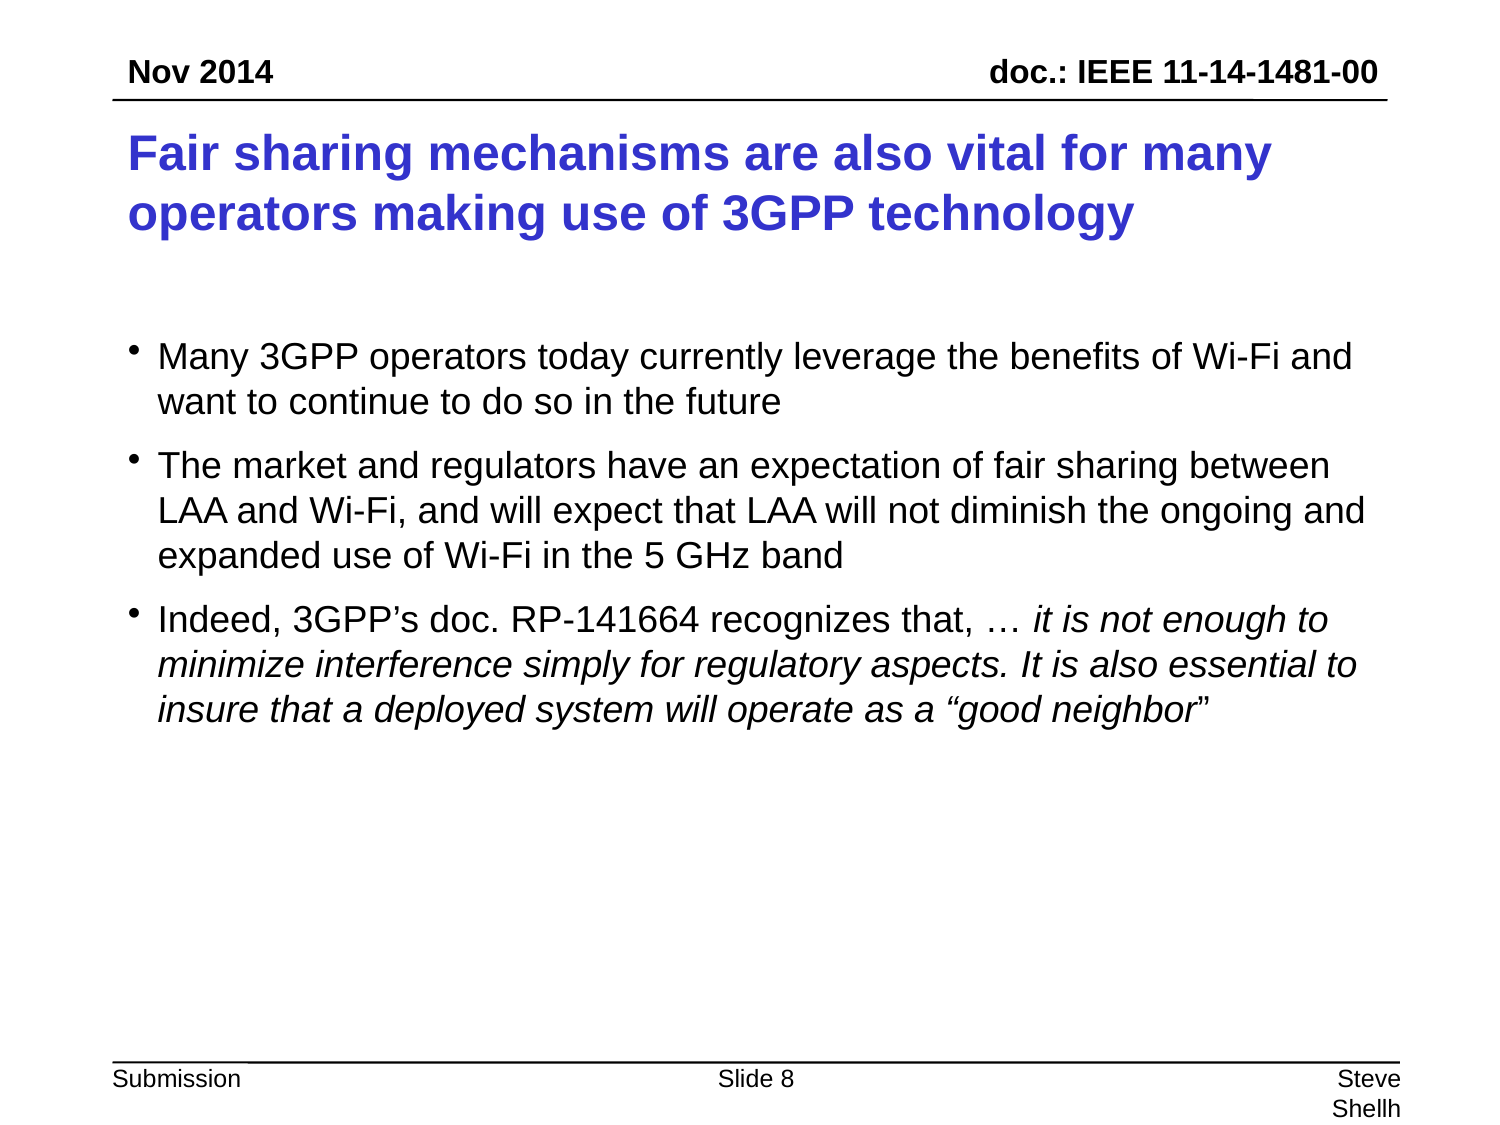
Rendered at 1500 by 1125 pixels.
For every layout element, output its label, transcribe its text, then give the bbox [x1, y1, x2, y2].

slide_number Slide 8 [709, 1061, 803, 1093]
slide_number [112, 40, 463, 101]
title Fair sharing mechanisms are also vital for many operators making use of 3GPP technology [112, 112, 1388, 288]
list Many 3GPP operators today currently leverage the benefits of Wi-Fi and want to continue to do so in the future The market and regulators have an expectation of fair sharing between LAA and Wi-Fi, and will expect that LAA will not diminish the ongoing and expanded use of Wi-Fi in the 5 GHz band Indeed, 3GPP’s doc. RP-141664 recognizes that, … it is not enough to minimize interference simply for regulatory aspects. It is also essential to insure that a deployed system will operate as a “good neighbor” [112, 324, 1388, 1000]
footer Steve Shellhammer, Qualcomm [1320, 1061, 1402, 1093]
